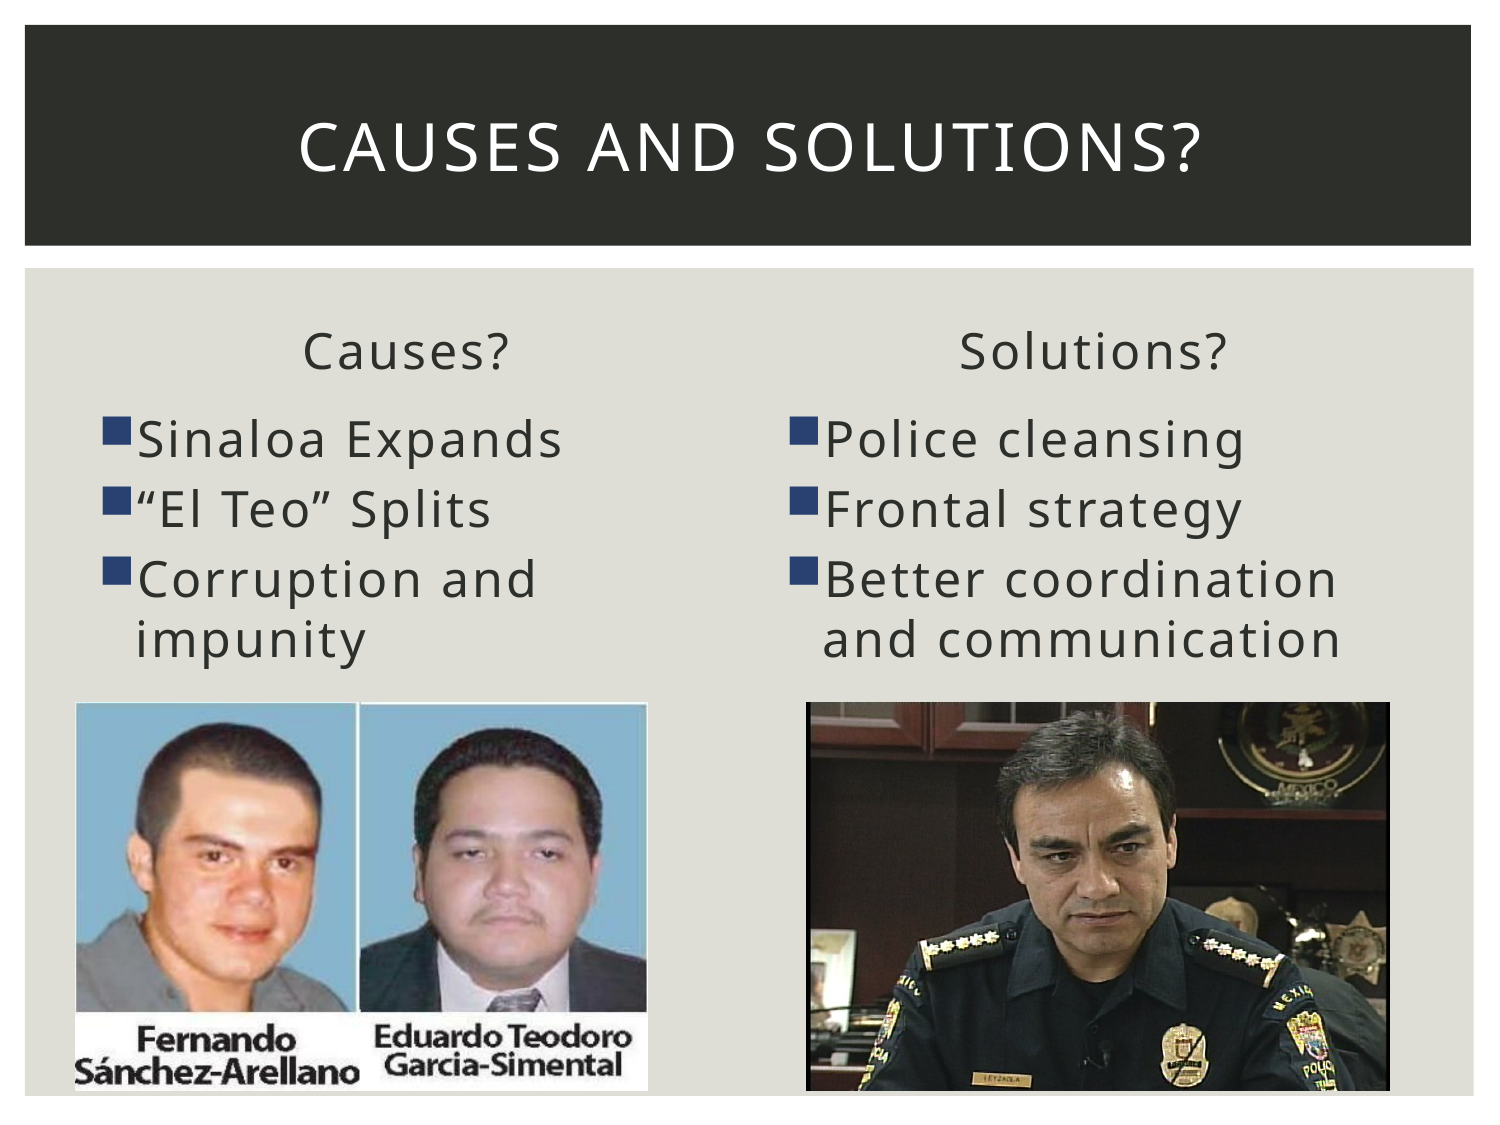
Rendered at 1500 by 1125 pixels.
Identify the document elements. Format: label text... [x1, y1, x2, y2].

list Police cleansing Frontal strategy Better coordination and communication [761, 399, 1425, 1005]
list Sinaloa Expands “El Teo” Splits Corruption and impunity [75, 399, 738, 1005]
list Causes? [75, 282, 738, 388]
list Solutions? [761, 282, 1425, 388]
picture [74, 702, 649, 1092]
picture [806, 702, 1390, 1092]
title CAUSES AND SOLUTIONS? [62, 58, 1438, 232]
